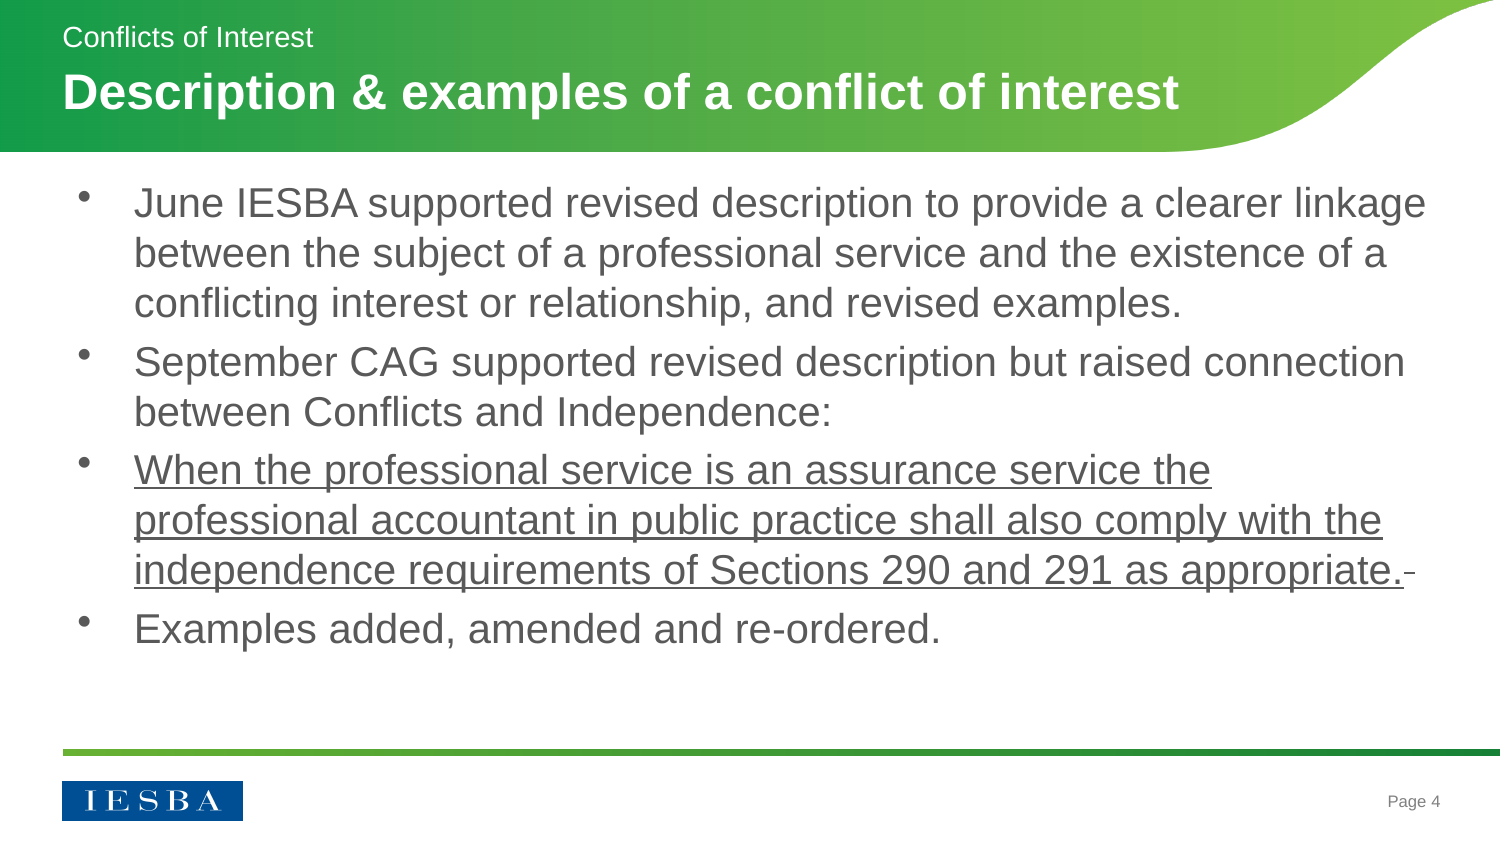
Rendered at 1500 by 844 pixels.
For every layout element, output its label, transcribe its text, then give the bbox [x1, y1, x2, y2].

title Description & examples of a conflict of interest [62, 56, 1300, 122]
subtitle Conflicts of Interest [62, 18, 500, 47]
picture [0, 0, 1497, 152]
picture [62, 781, 243, 821]
list June IESBA supported revised description to provide a clearer linkage between the subject of a professional service and the existence of a conflicting interest or relationship, and revised examples. September CAG supported revised description but raised connection between Conflicts and Independence: When the professional service is an assurance service the professional accountant in public practice shall also comply with the independence requirements of Sections 290 and 291 as appropriate. Examples added, amended and re-ordered. [62, 168, 1450, 676]
